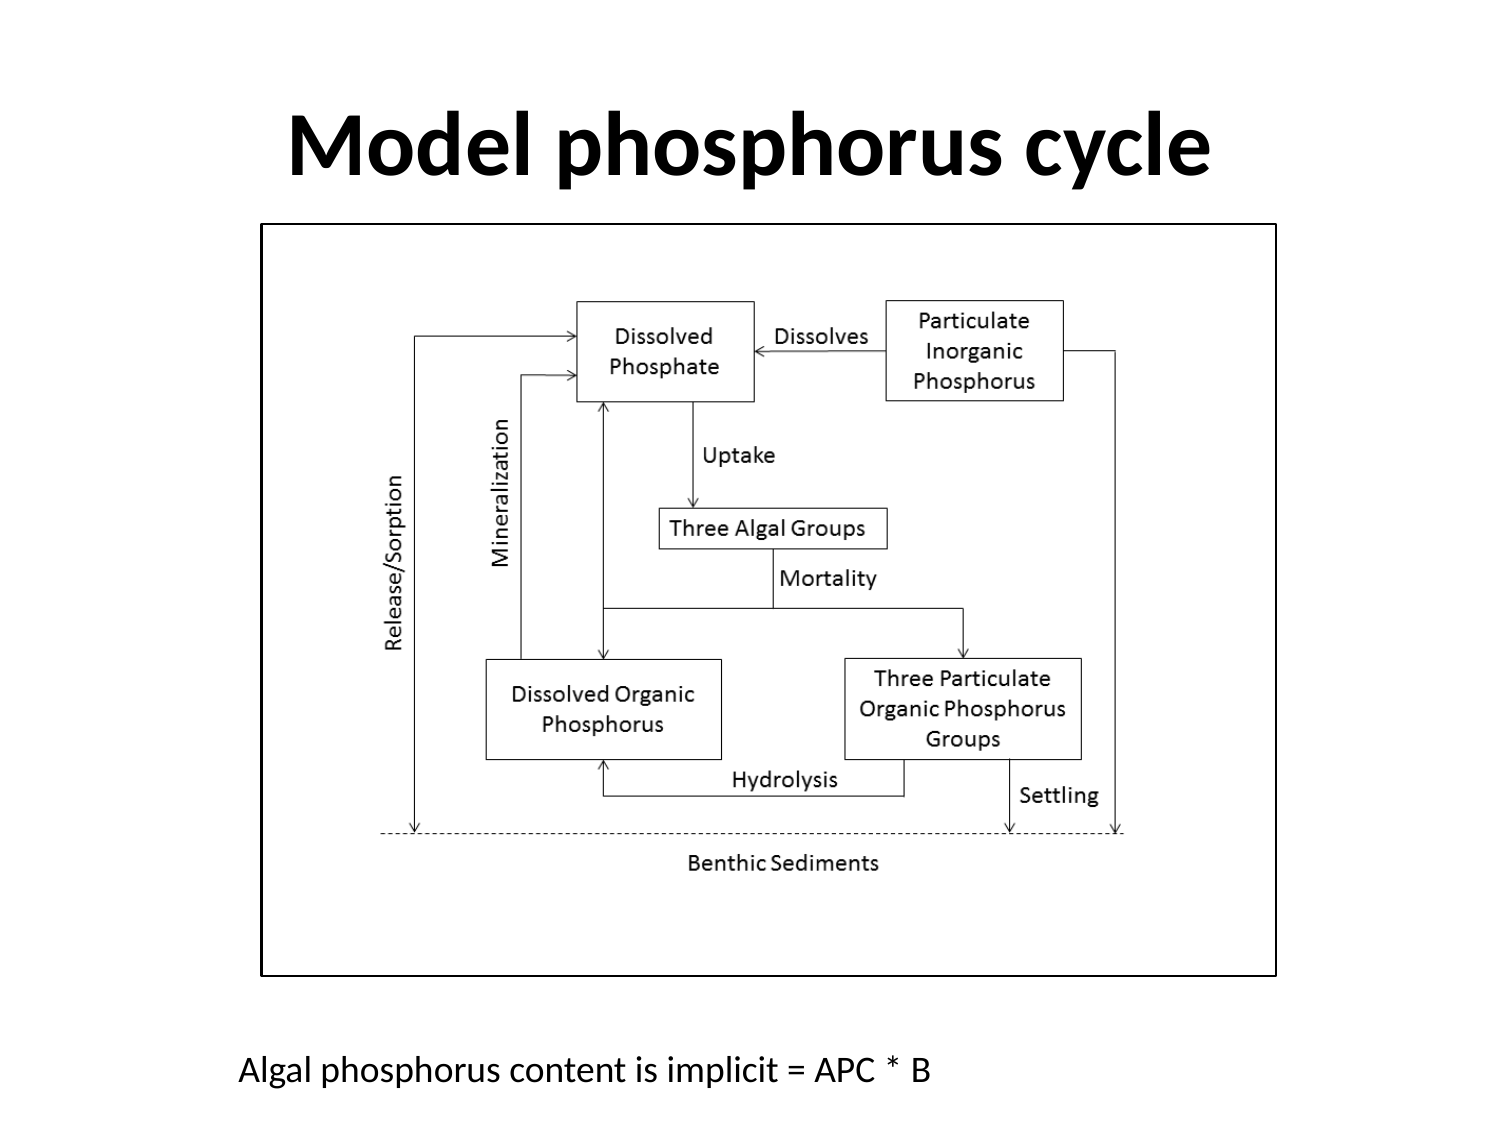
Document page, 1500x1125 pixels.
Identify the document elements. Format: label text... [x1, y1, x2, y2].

title Model phosphorus cycle [75, 45, 1425, 233]
picture [262, 224, 1276, 976]
text_box Algal phosphorus content is implicit = APC * B [223, 1037, 1311, 1098]
